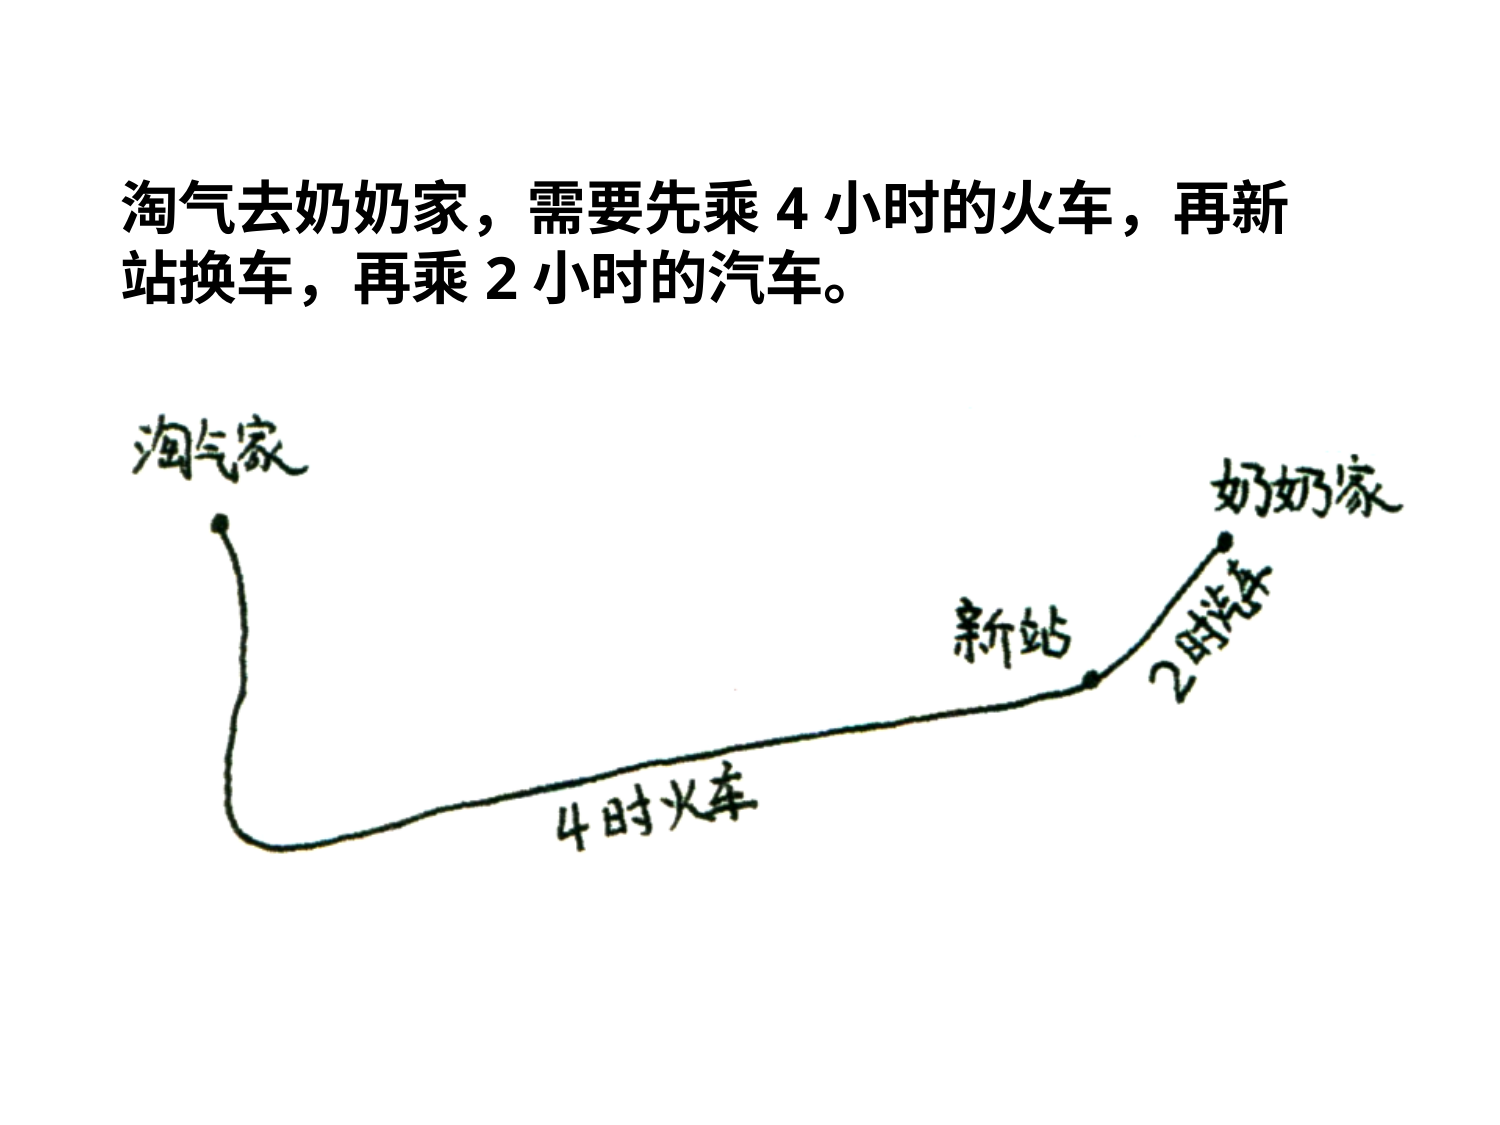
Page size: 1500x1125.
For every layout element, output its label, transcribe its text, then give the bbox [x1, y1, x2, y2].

picture [116, 398, 1413, 871]
text_box 淘气去奶奶家，需要先乘4小时的火车，再新站换车，再乘2小时的汽车。 [105, 163, 1348, 319]
